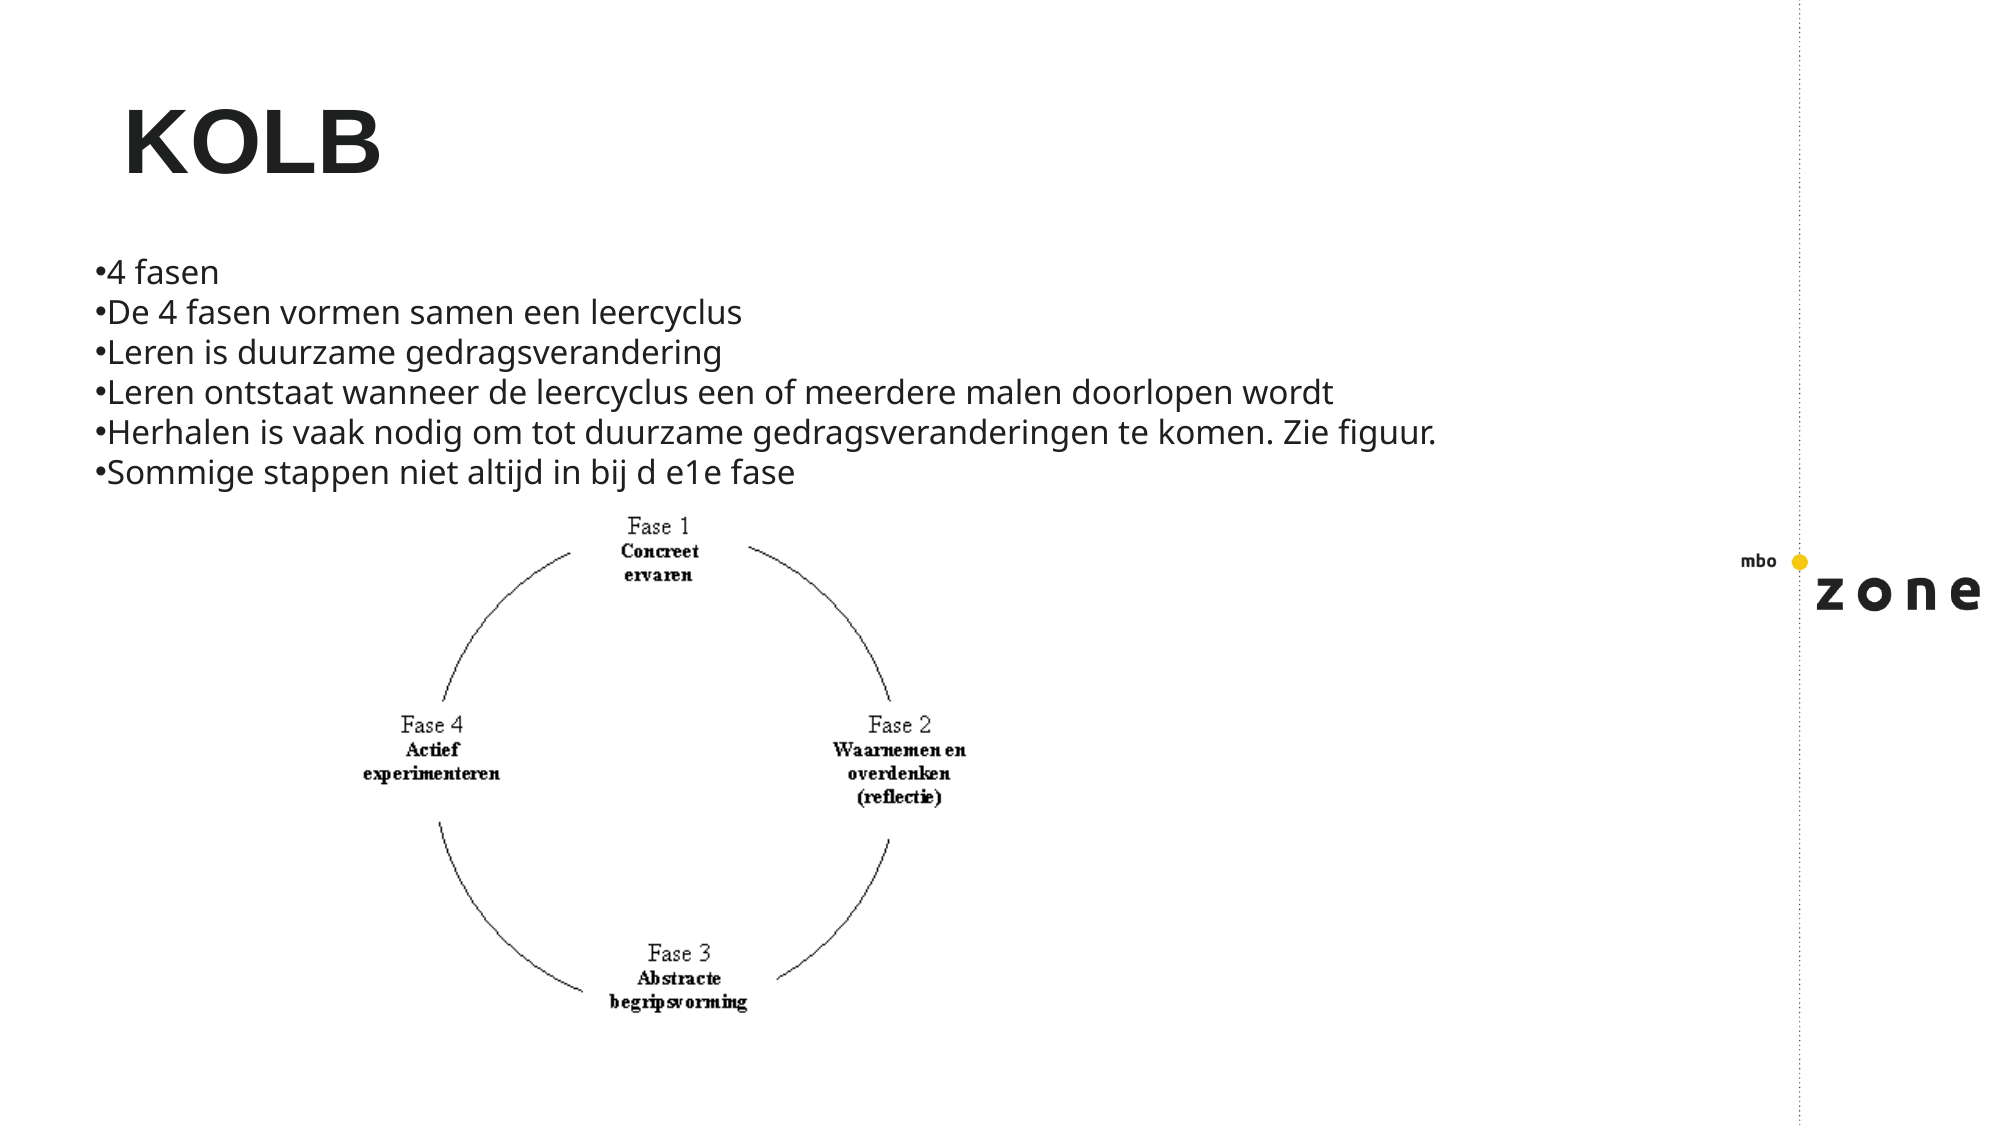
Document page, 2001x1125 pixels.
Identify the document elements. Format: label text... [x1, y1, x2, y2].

picture [1596, 0, 2001, 1125]
title KOLB [124, 94, 934, 213]
picture [336, 503, 1010, 1049]
list 4 fasen De 4 fasen vormen samen een leercyclus Leren is duurzame gedragsverandering Leren ontstaat wanneer de leercyclus een of meerdere malen doorlopen wordt Herhalen is vaak nodig om tot duurzame gedragsveranderingen te komen. Zie figuur. Sommige stappen niet altijd in bij d e1e fase [95, 251, 1700, 1010]
